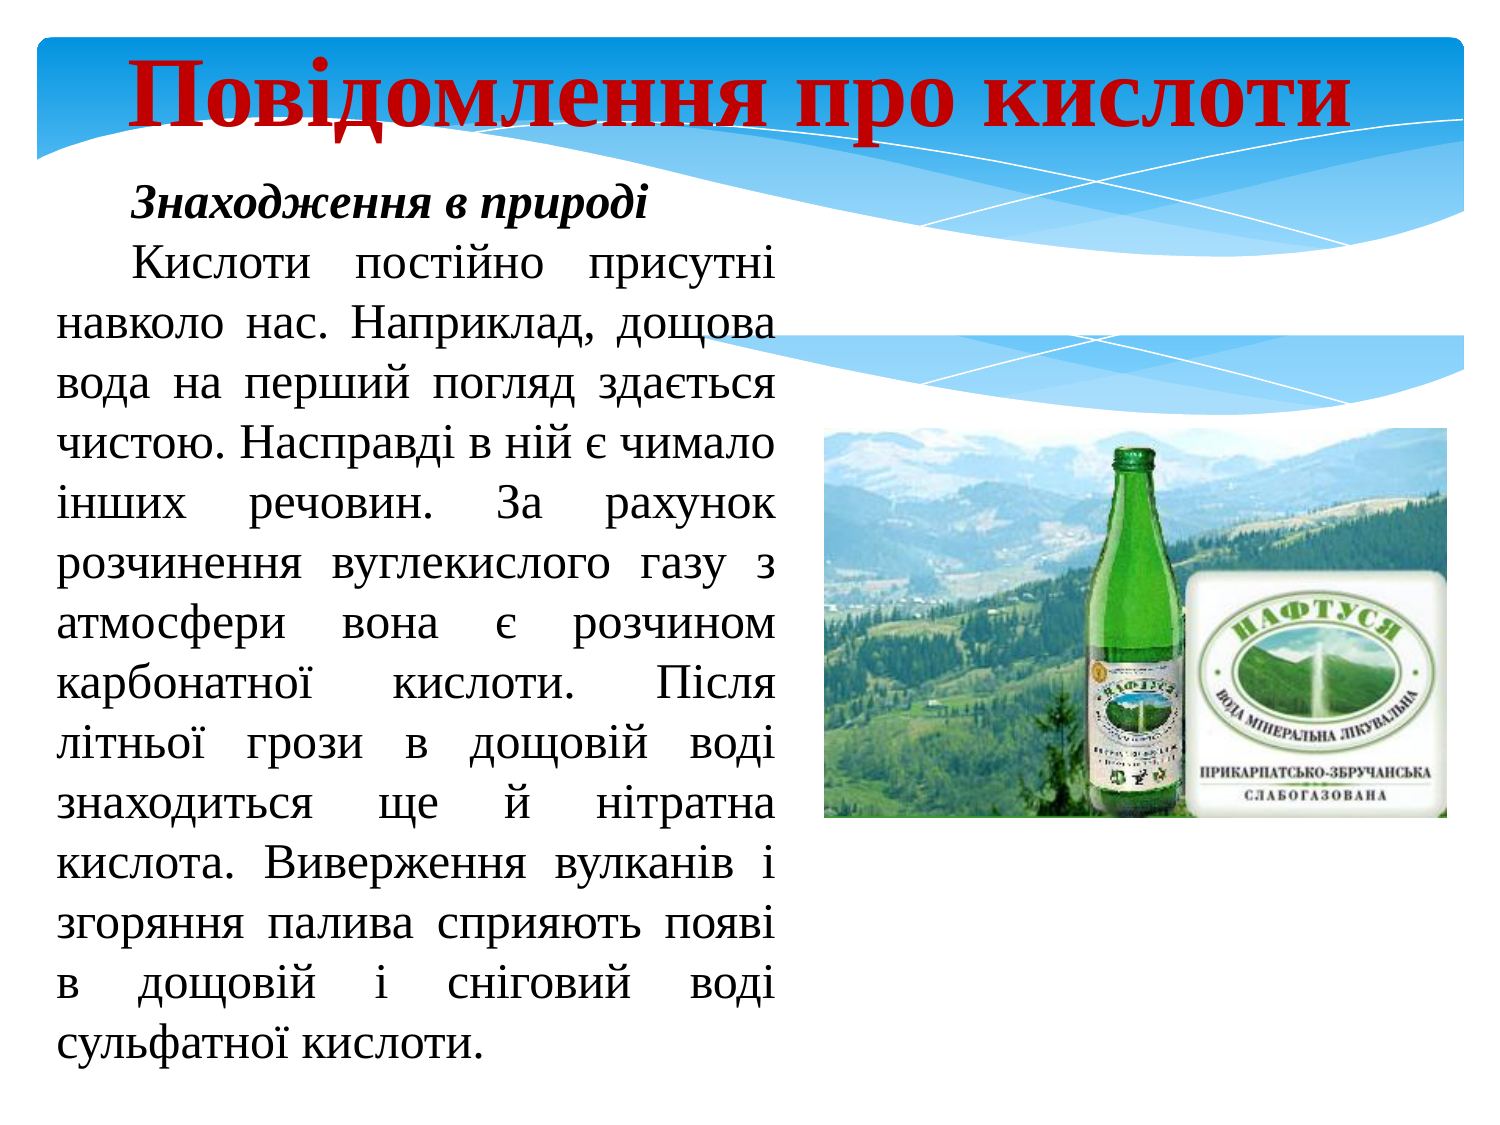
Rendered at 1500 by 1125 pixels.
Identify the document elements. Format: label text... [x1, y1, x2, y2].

picture [824, 428, 1447, 818]
text_box Повідомлення про кислоти [112, 19, 1382, 156]
text_box Знаходження в природі Кислоти постійно присутні навколо нас. Наприклад, дощова вода на перший погляд здається чистою. Насправді в ній є чимало інших речовин. За рахунок розчинення вуглекислого газу з атмосфери вона є розчином карбонатної кислоти. Після літньої грози в дощовій воді знаходиться ще й нітратна кислота. Виверження вулканів і згоряння палива сприяють появі в дощовій і сніговий воді сульфатної кислоти. [41, 160, 792, 1085]
